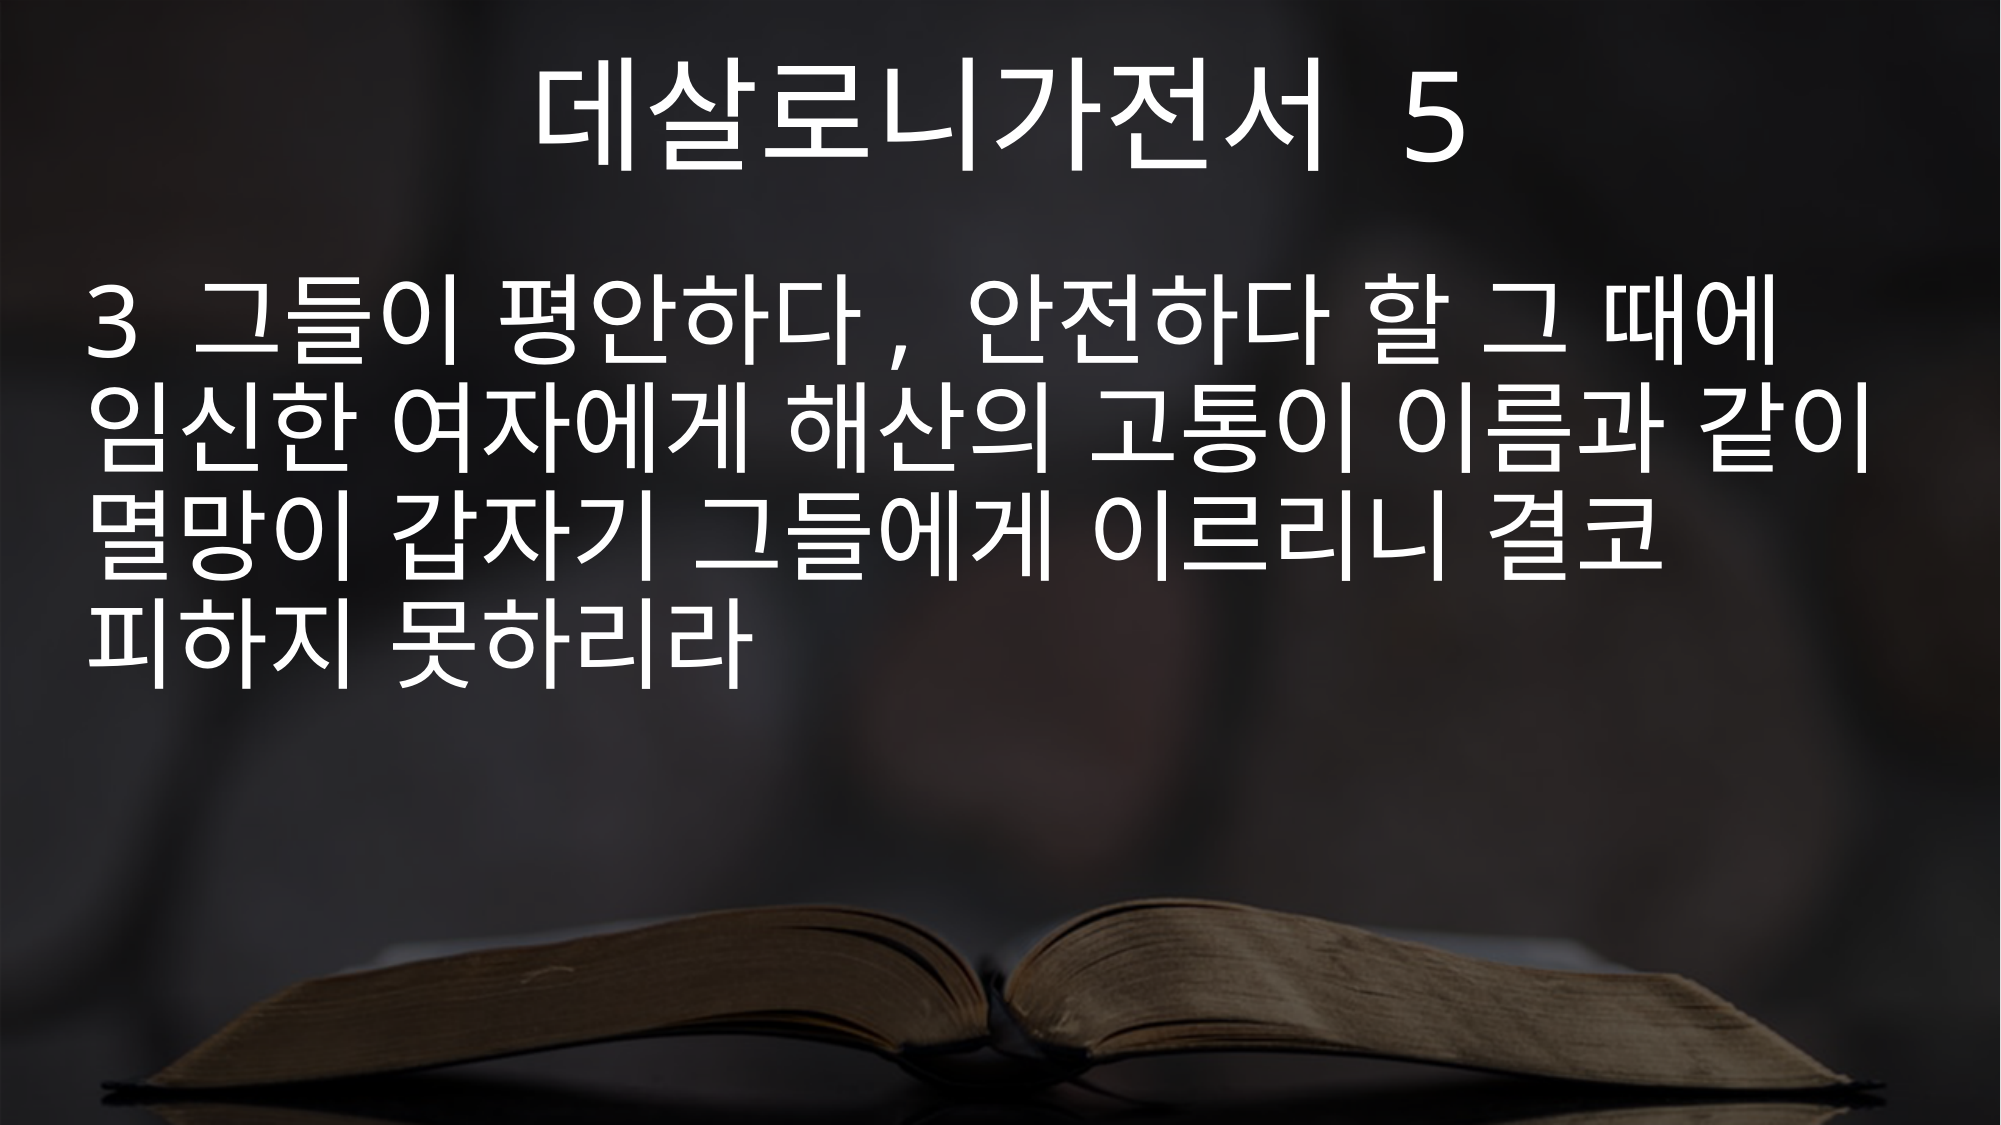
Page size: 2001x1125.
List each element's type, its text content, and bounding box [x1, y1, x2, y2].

footer 데살로니가전서 5 [0, 32, 2000, 192]
picture [0, 0, 2001, 1125]
list 3 그들이 평안하다, 안전하다 할 그 때에 임신한 여자에게 해산의 고통이 이름과 같이 멸망이 갑자기 그들에게 이르리니 결코 피하지 못하리라 [69, 263, 1953, 423]
